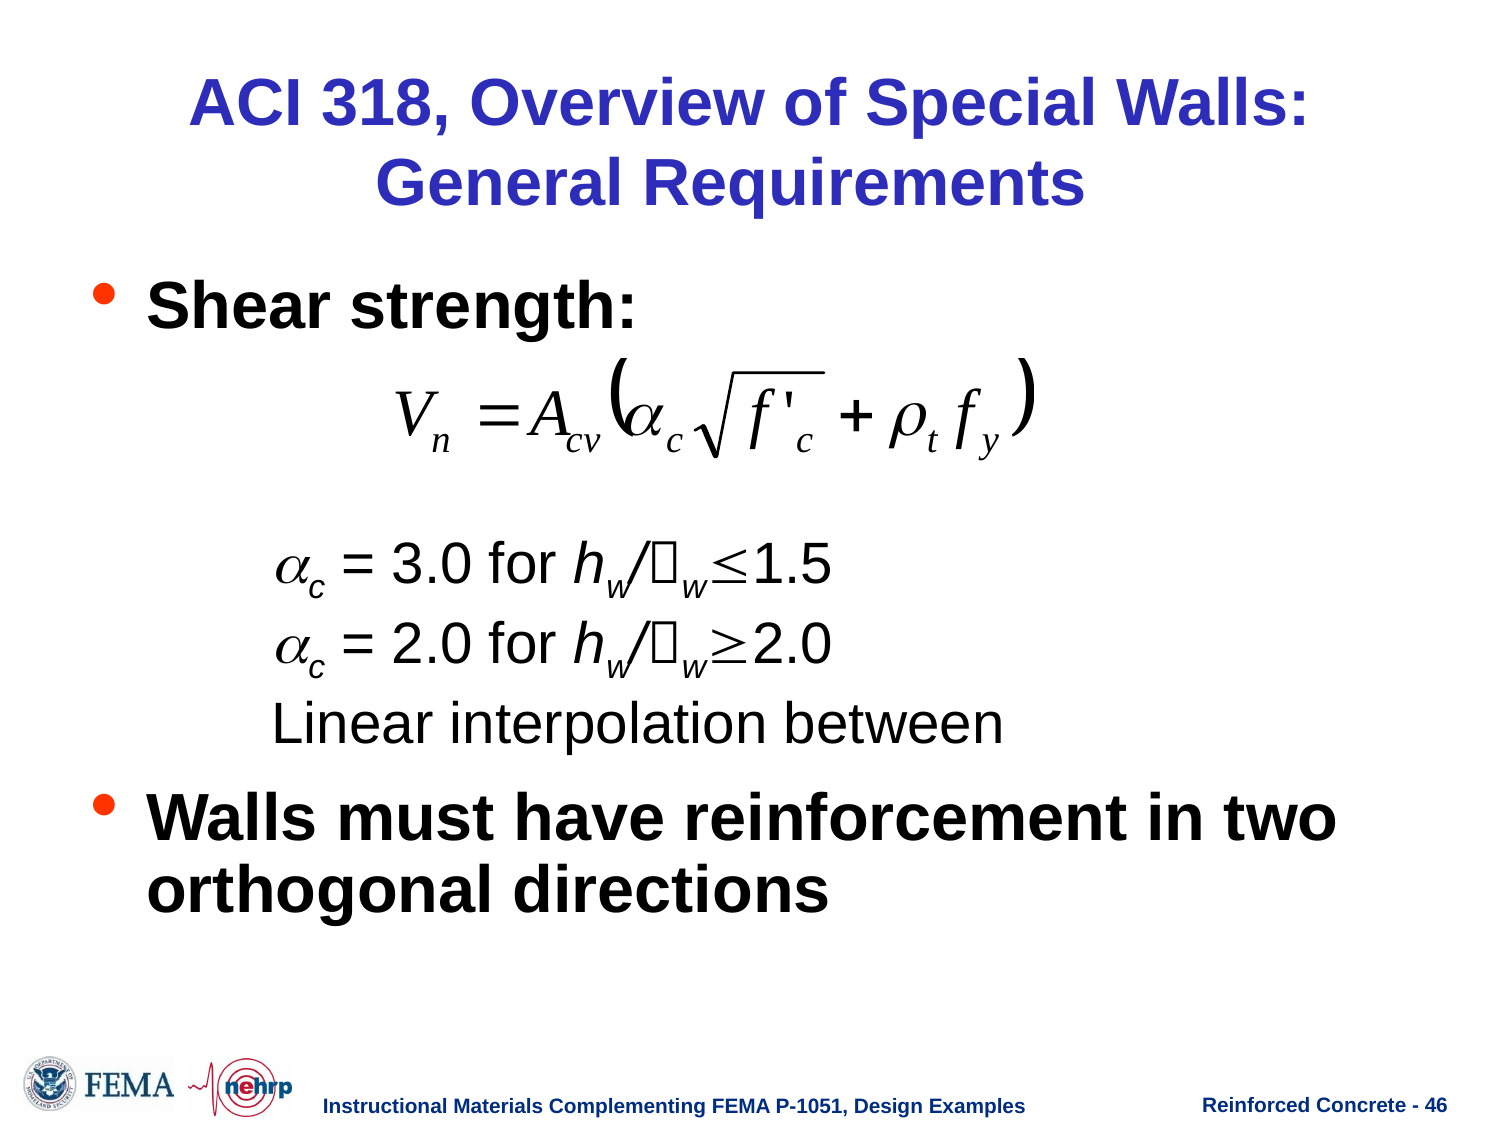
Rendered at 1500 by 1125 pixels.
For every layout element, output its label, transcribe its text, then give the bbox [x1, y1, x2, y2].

list Shear strength: Walls must have reinforcement in two orthogonal directions [74, 263, 1403, 1007]
title ACI 318, Overview of Special Walls: General Requirements [74, 44, 1426, 233]
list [387, 358, 1035, 475]
footer Instructional Materials Complementing FEMA P-1051, Design Examples [285, 1072, 1104, 1125]
picture [23, 1056, 174, 1111]
picture [188, 1058, 292, 1117]
